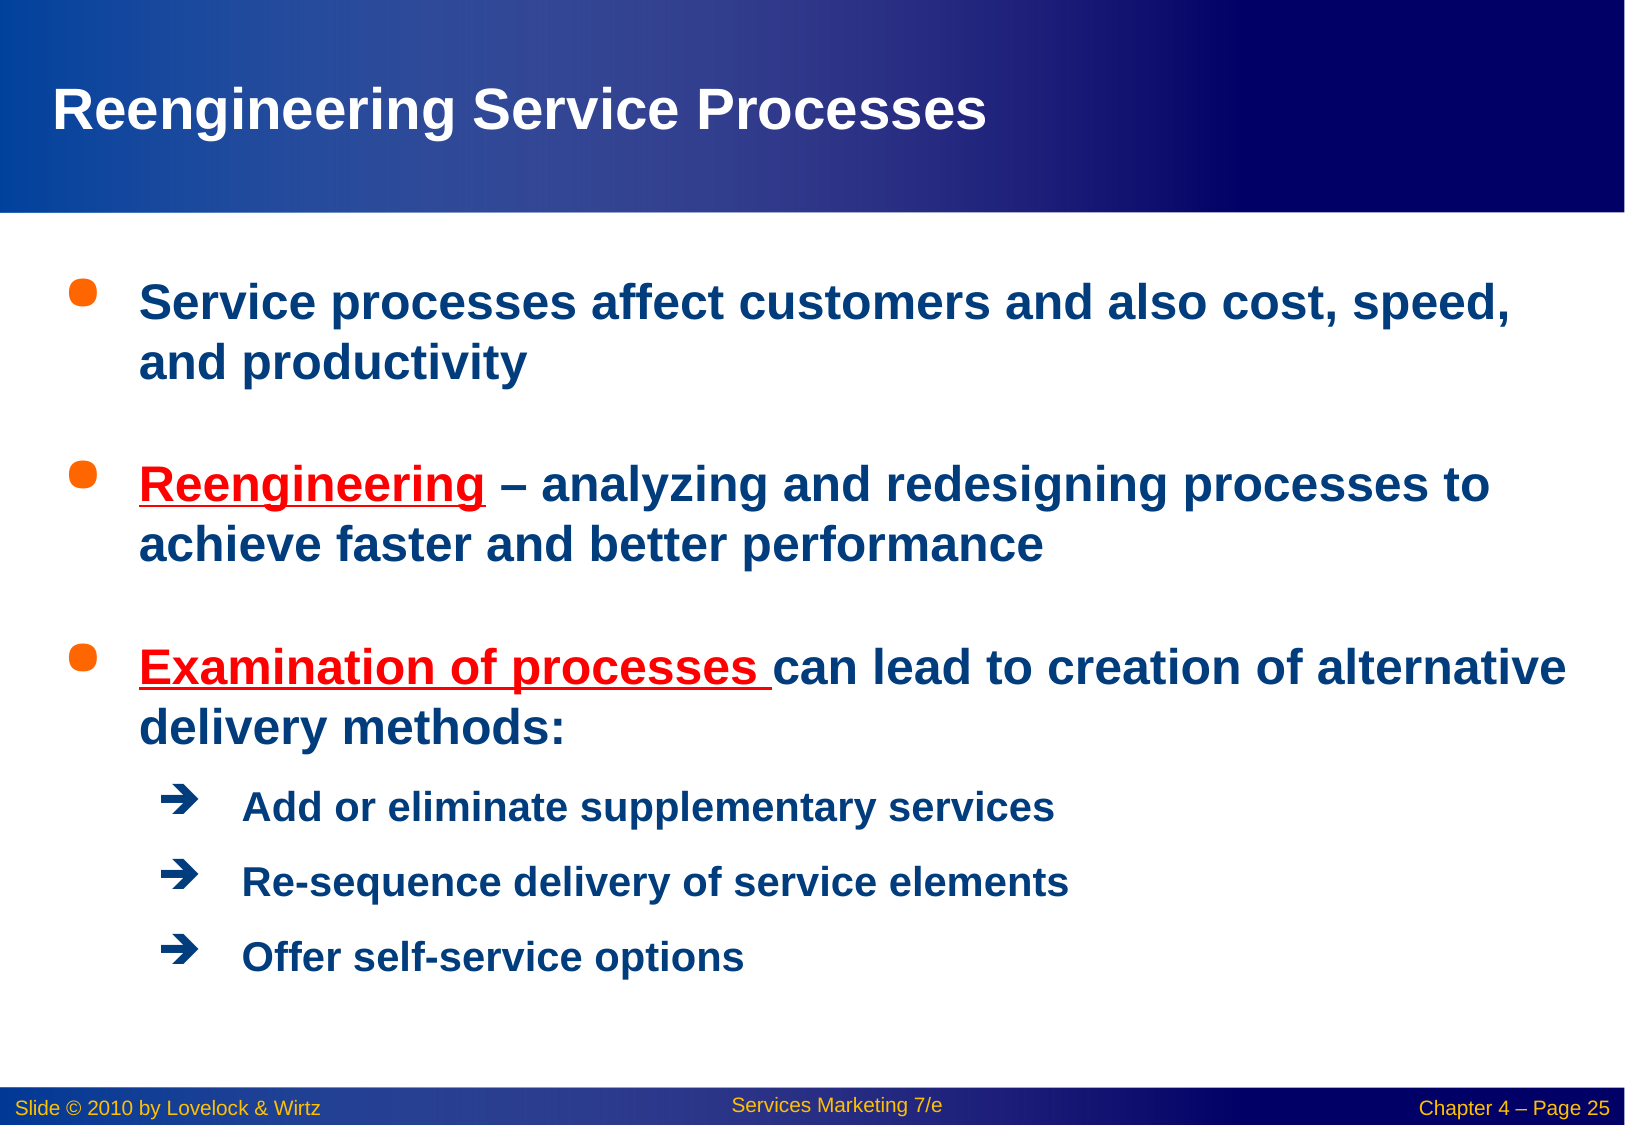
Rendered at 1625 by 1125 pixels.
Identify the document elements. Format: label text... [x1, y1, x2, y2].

list Service processes affect customers and also cost, speed, and productivity Reengineering – analyzing and redesigning processes to achieve faster and better performance Examination of processes can lead to creation of alternative delivery methods: Add or eliminate supplementary services Re-sequence delivery of service elements Offer self-service options [49, 261, 1588, 1051]
title Reengineering Service Processes [36, 37, 1088, 176]
